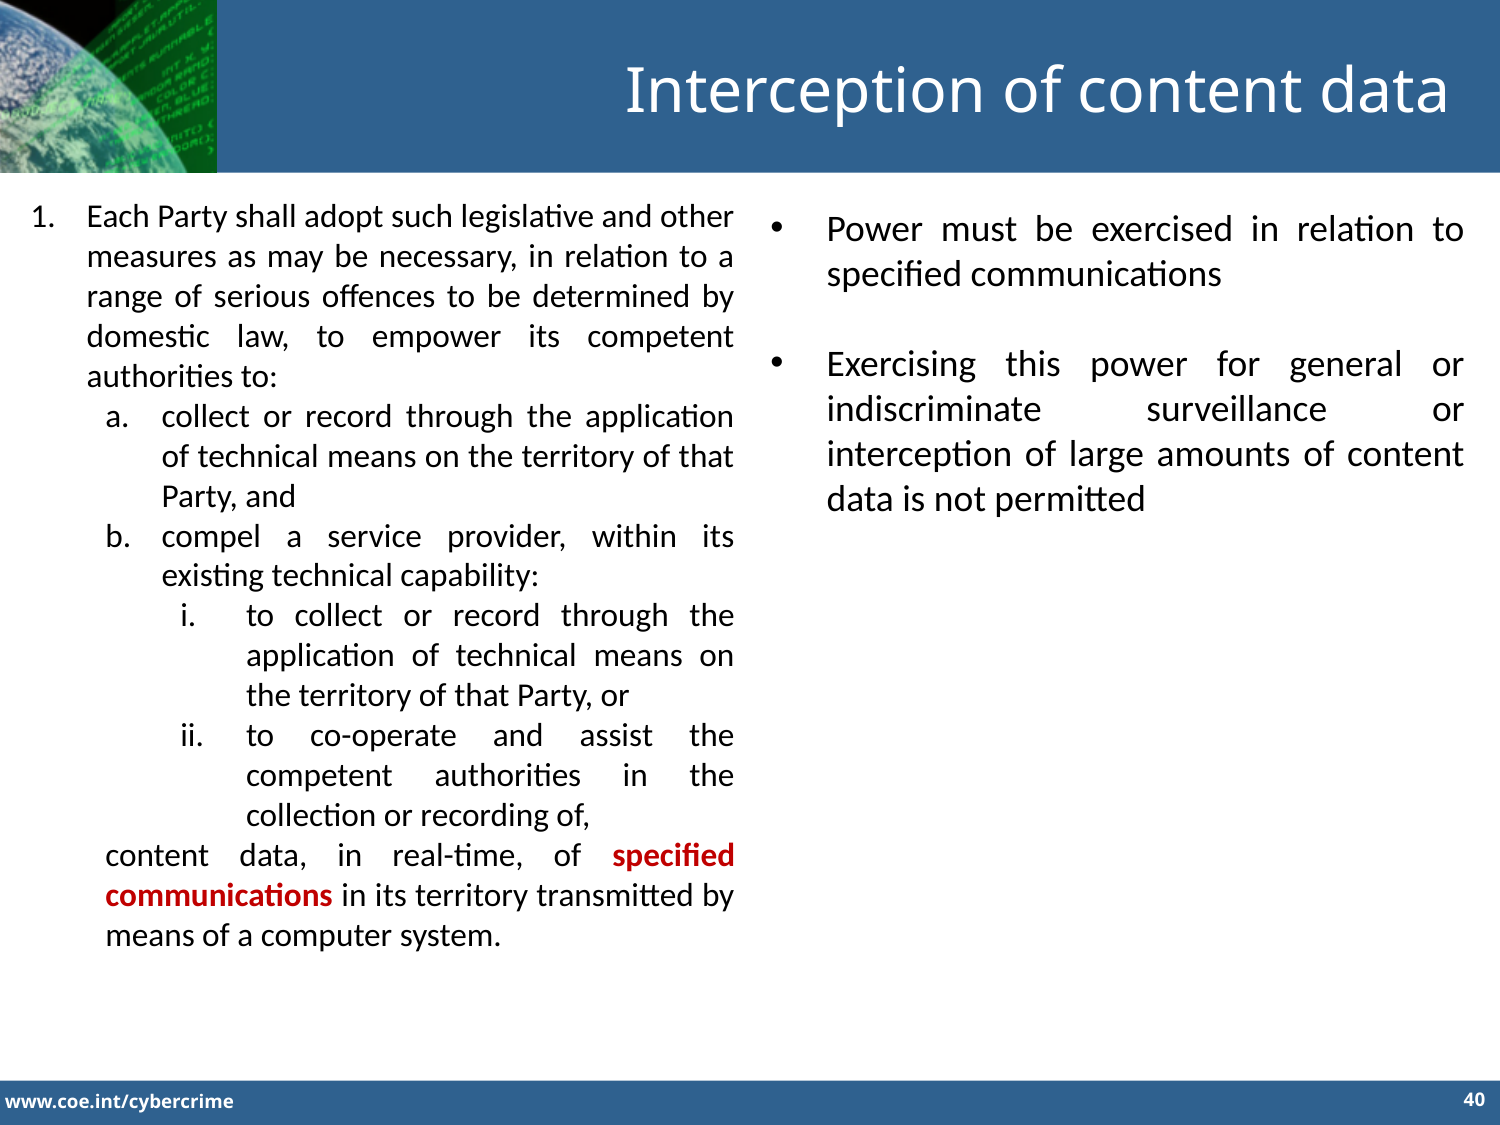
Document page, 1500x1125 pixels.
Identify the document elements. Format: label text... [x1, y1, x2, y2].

text_box Each Party shall adopt such legislative and other measures as may be necessary, in relation to a range of serious offences to be determined by domestic law, to empower its competent authorities to: collect or record through the application of technical means on the territory of that Party, and compel a service provider, within its existing technical capability: to collect or record through the application of technical means on the territory of that Party, or to co-operate and assist the competent authorities in the collection or recording of, content data, in real-time, of specified communications in its territory transmitted by means of a computer system. [15, 186, 750, 961]
picture [0, 0, 217, 173]
text_box Power must be exercised in relation to specified communications Exercising this power for general or indiscriminate surveillance or interception of large amounts of content data is not permitted [755, 196, 1480, 526]
text_box Interception of content data [230, 42, 1483, 133]
